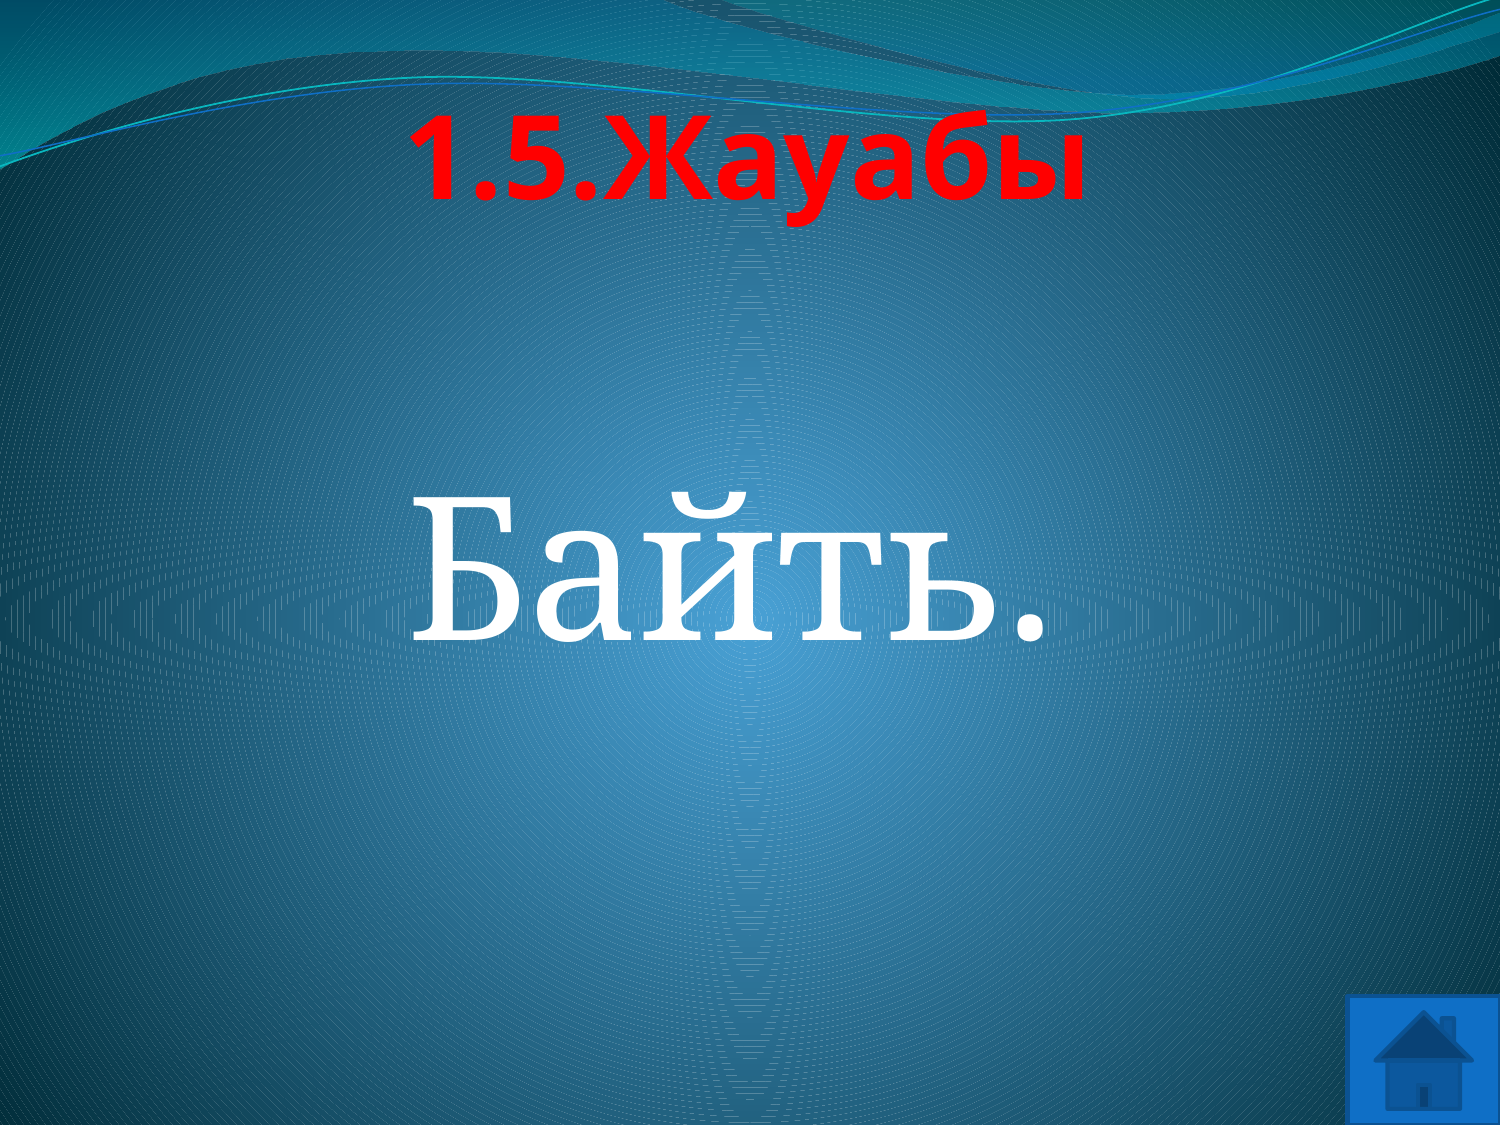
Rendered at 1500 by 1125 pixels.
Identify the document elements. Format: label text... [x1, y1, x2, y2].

title 1.5.Жауабы [105, 70, 1394, 223]
text_box Байть. [391, 433, 1071, 689]
text_box [1345, 994, 1500, 1125]
